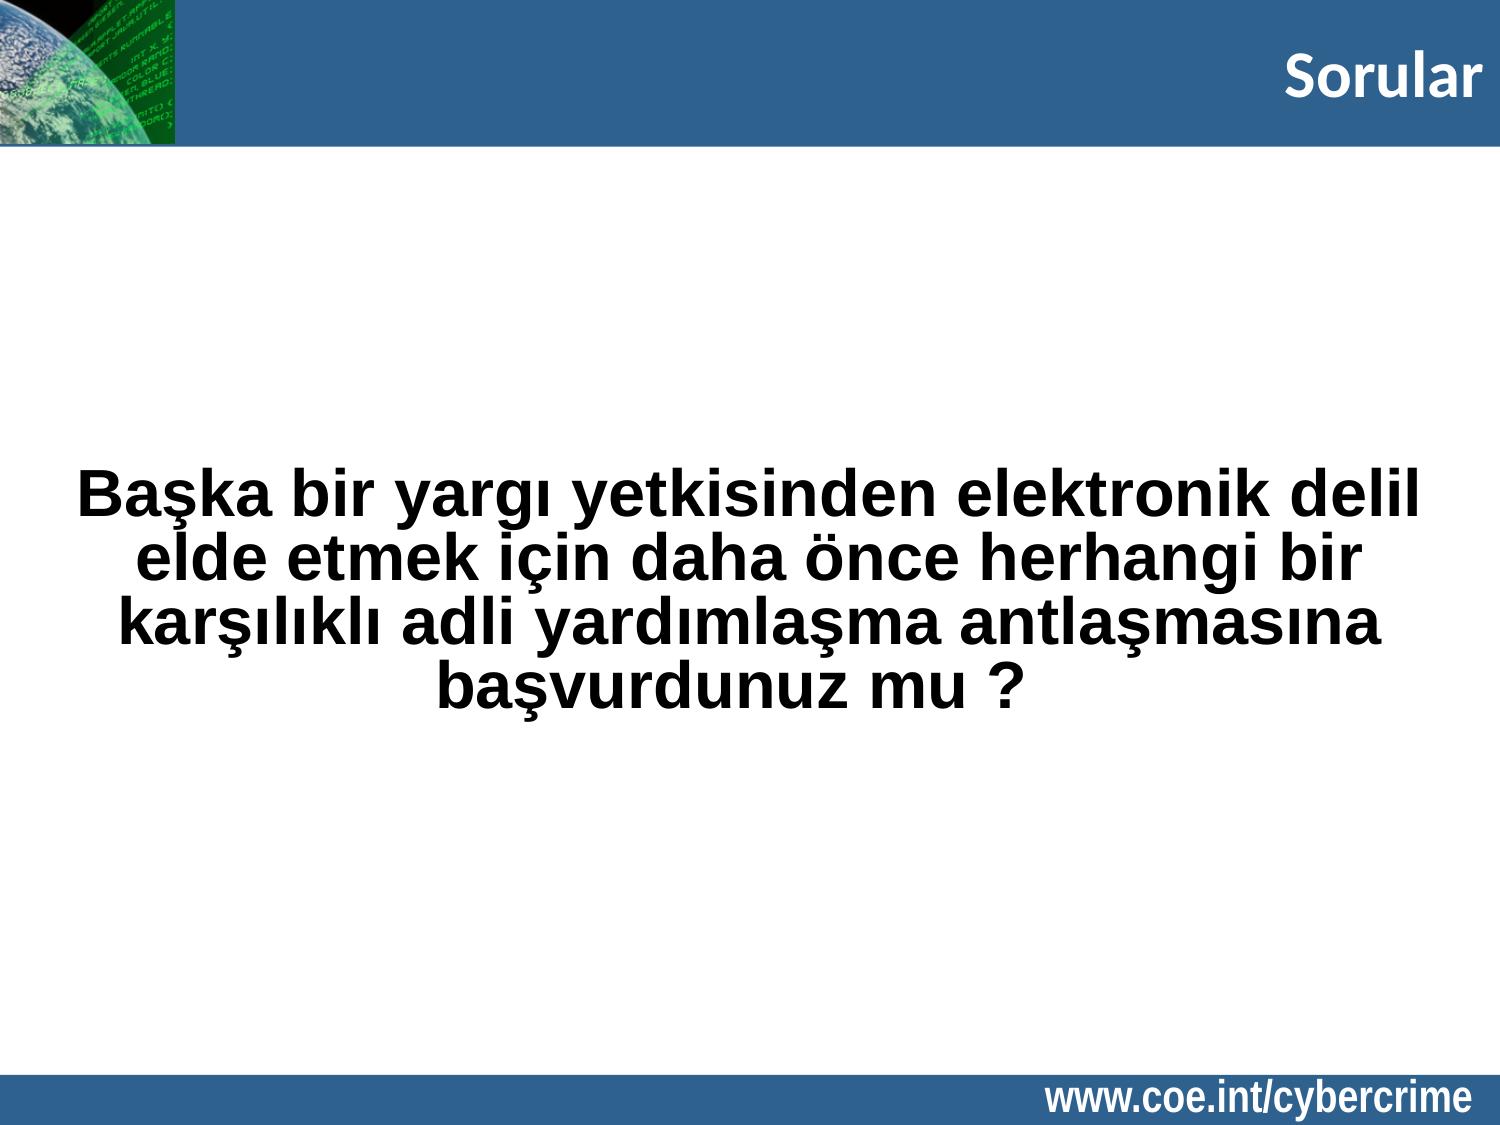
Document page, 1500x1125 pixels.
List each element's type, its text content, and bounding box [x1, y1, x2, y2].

picture [0, 0, 175, 144]
text_box www.coe.int/cybercrime [1030, 1059, 1500, 1125]
text_box Başka bir yargı yetkisinden elektronik delil elde etmek için daha önce herhangi bir karşılıklı adli yardımlaşma antlaşmasına başvurdunuz mu ? [50, 457, 1450, 729]
text_box [0, 1073, 1030, 1125]
text_box Sorular [177, 0, 1500, 149]
